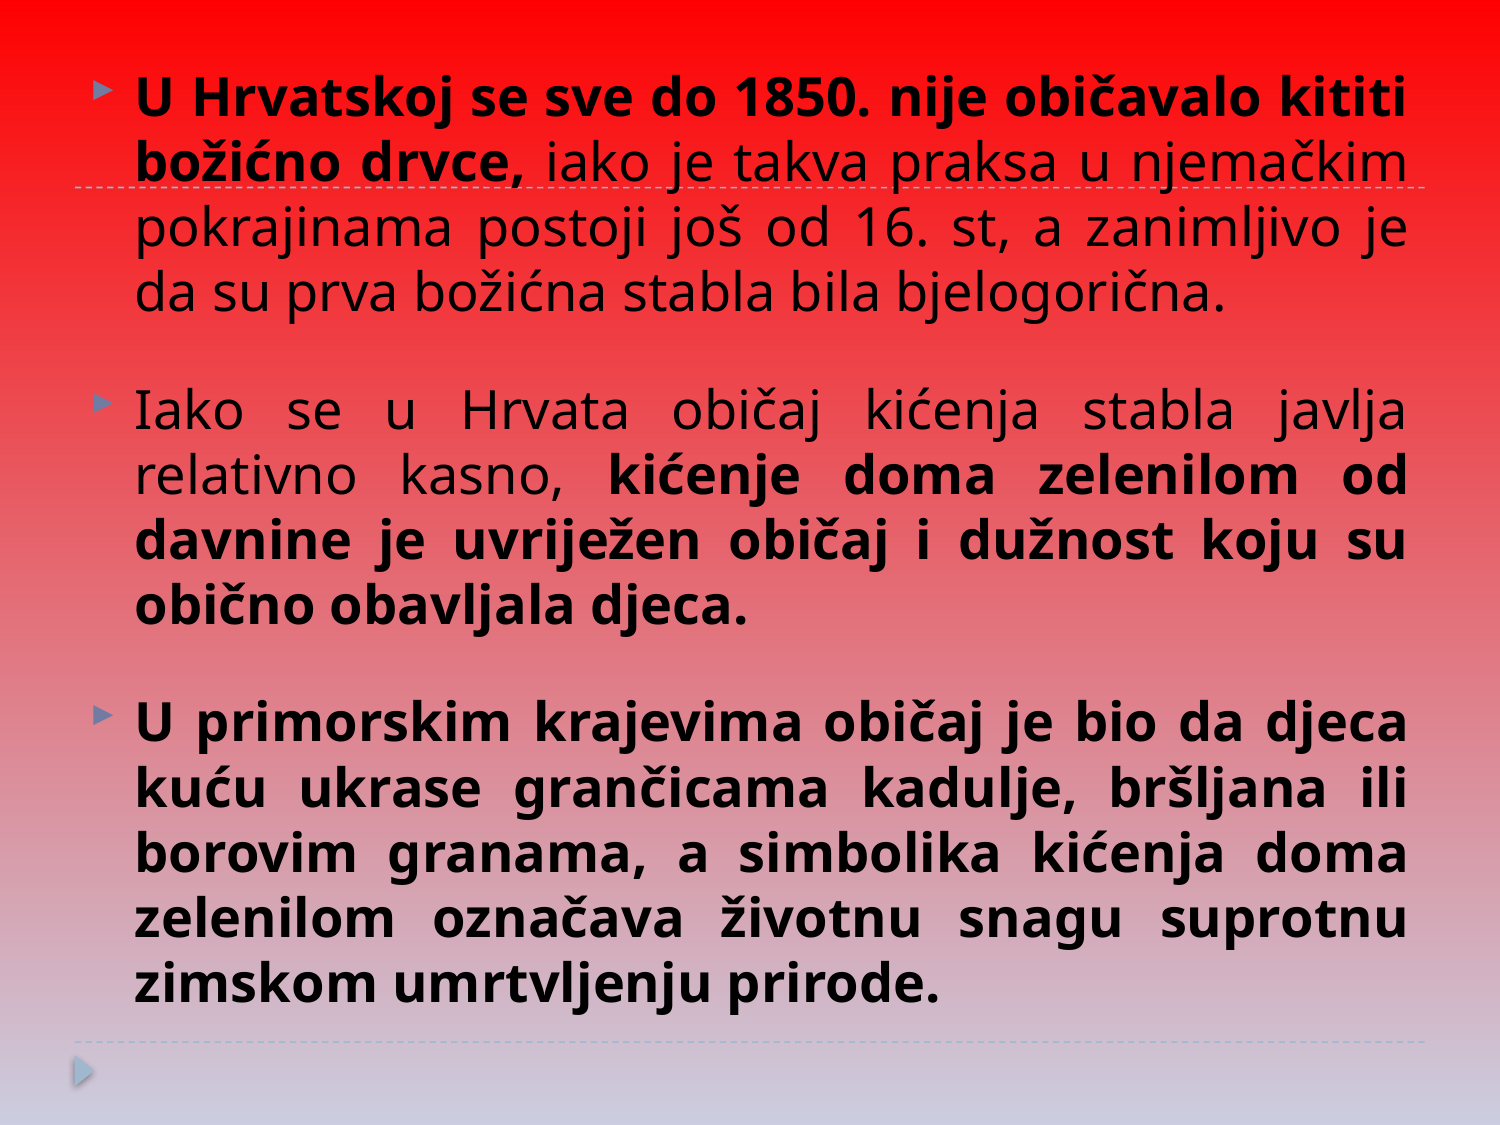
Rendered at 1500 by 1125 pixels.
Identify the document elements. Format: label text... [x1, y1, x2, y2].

list U Hrvatskoj se sve do 1850. nije običavalo kititi božićno drvce, iako je takva praksa u njemačkim pokrajinama postoji još od 16. st, a zanimljivo je da su prva božićna stabla bila bjelogorična. Iako se u Hrvata običaj kićenja stabla javlja relativno kasno, kićenje doma zelenilom od davnine je uvriježen običaj i dužnost koju su obično obavljala djeca. U primorskim krajevima običaj je bio da djeca kuću ukrase grančicama kadulje, bršljana ili borovim granama, a simbolika kićenja doma zelenilom označava životnu snagu suprotnu zimskom umrtvljenju prirode. [75, 54, 1425, 1083]
